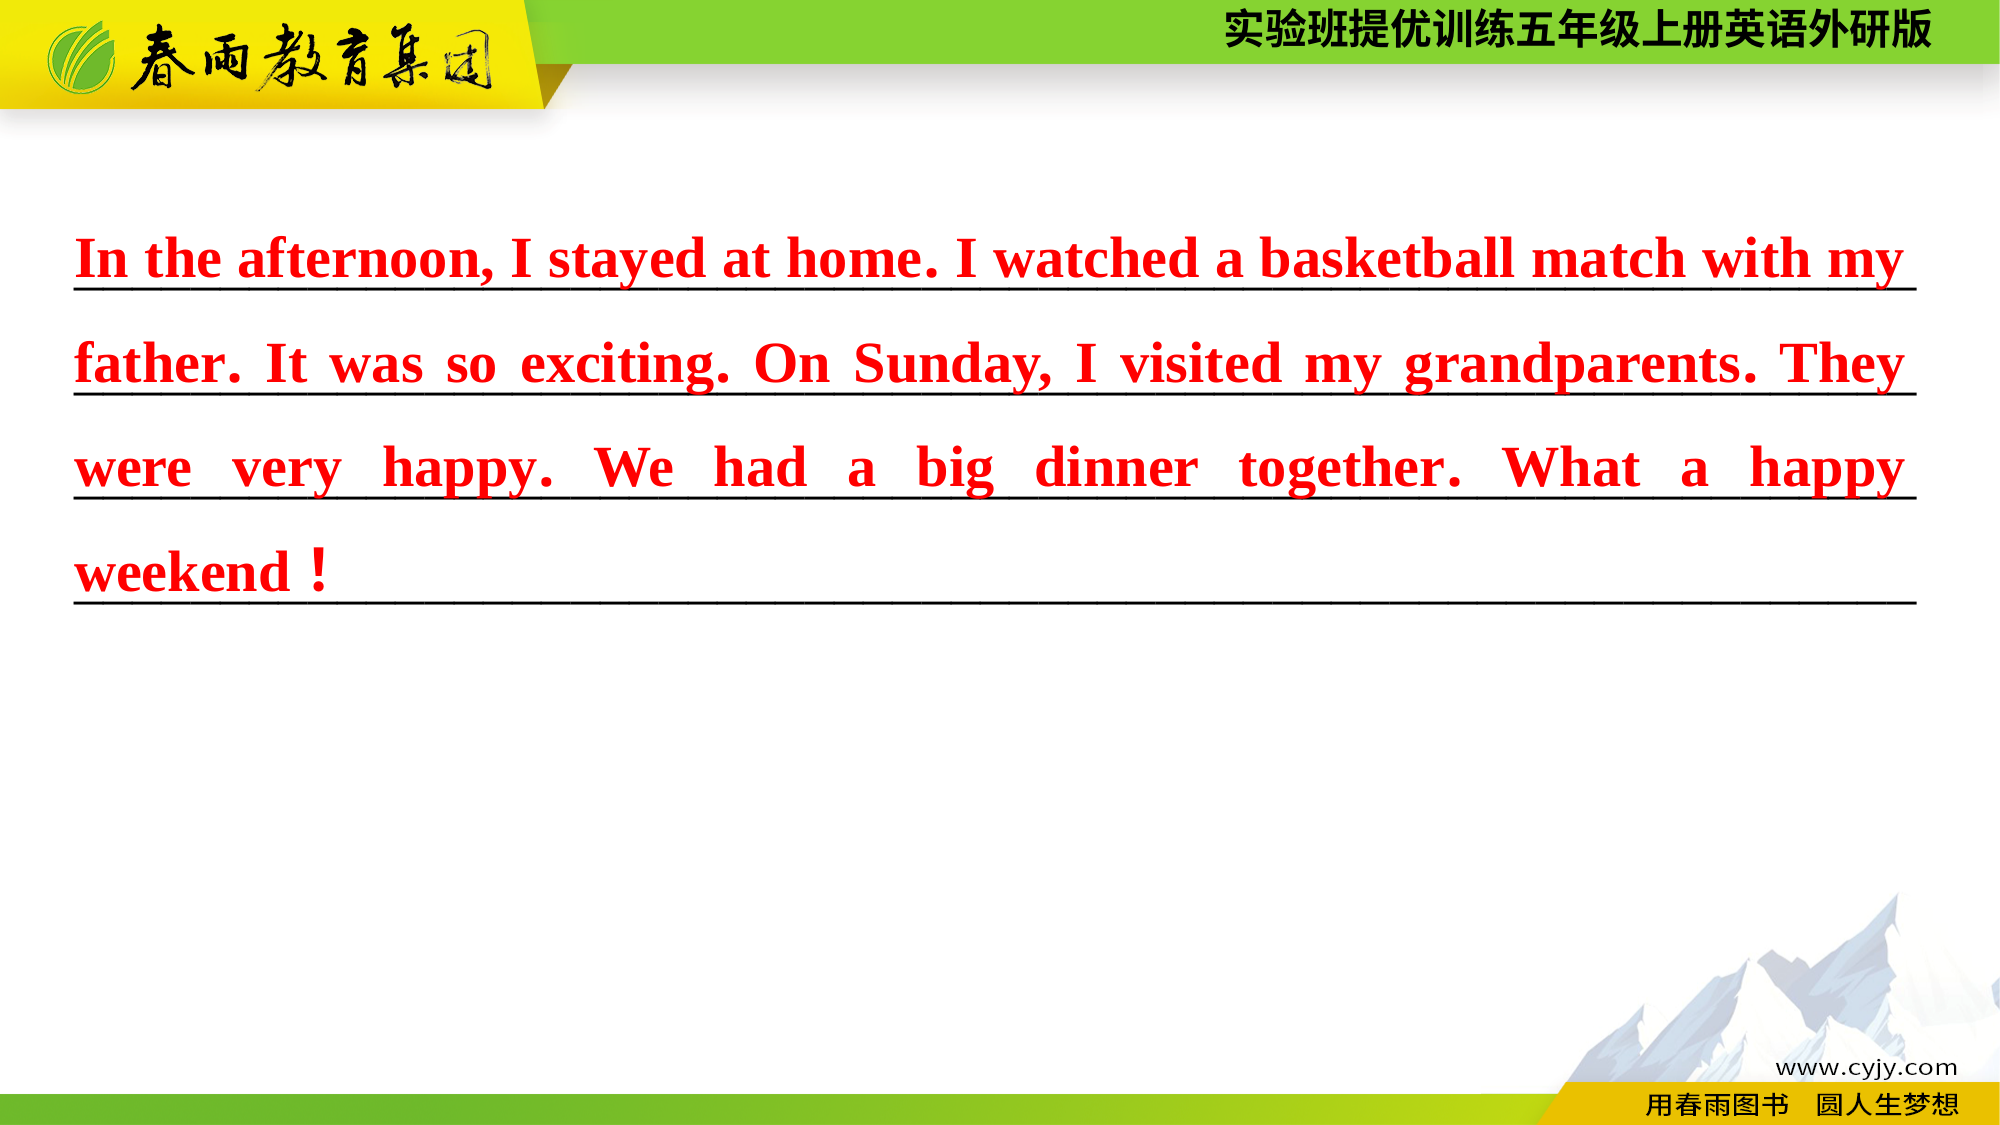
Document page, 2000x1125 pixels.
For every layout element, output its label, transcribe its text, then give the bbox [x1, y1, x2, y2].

list ____________________________________________________________________________________________________________________________________________________________________________________________________________________________________________________________ [59, 182, 1944, 622]
picture [0, 0, 2000, 1125]
text_box In the afternoon, I stayed at home. I watched a basketball match with my father. It was so exciting. On Sunday, I visited my grandparents. They were very happy. We had a big dinner together. What a happy weekend！ [59, 176, 1922, 611]
